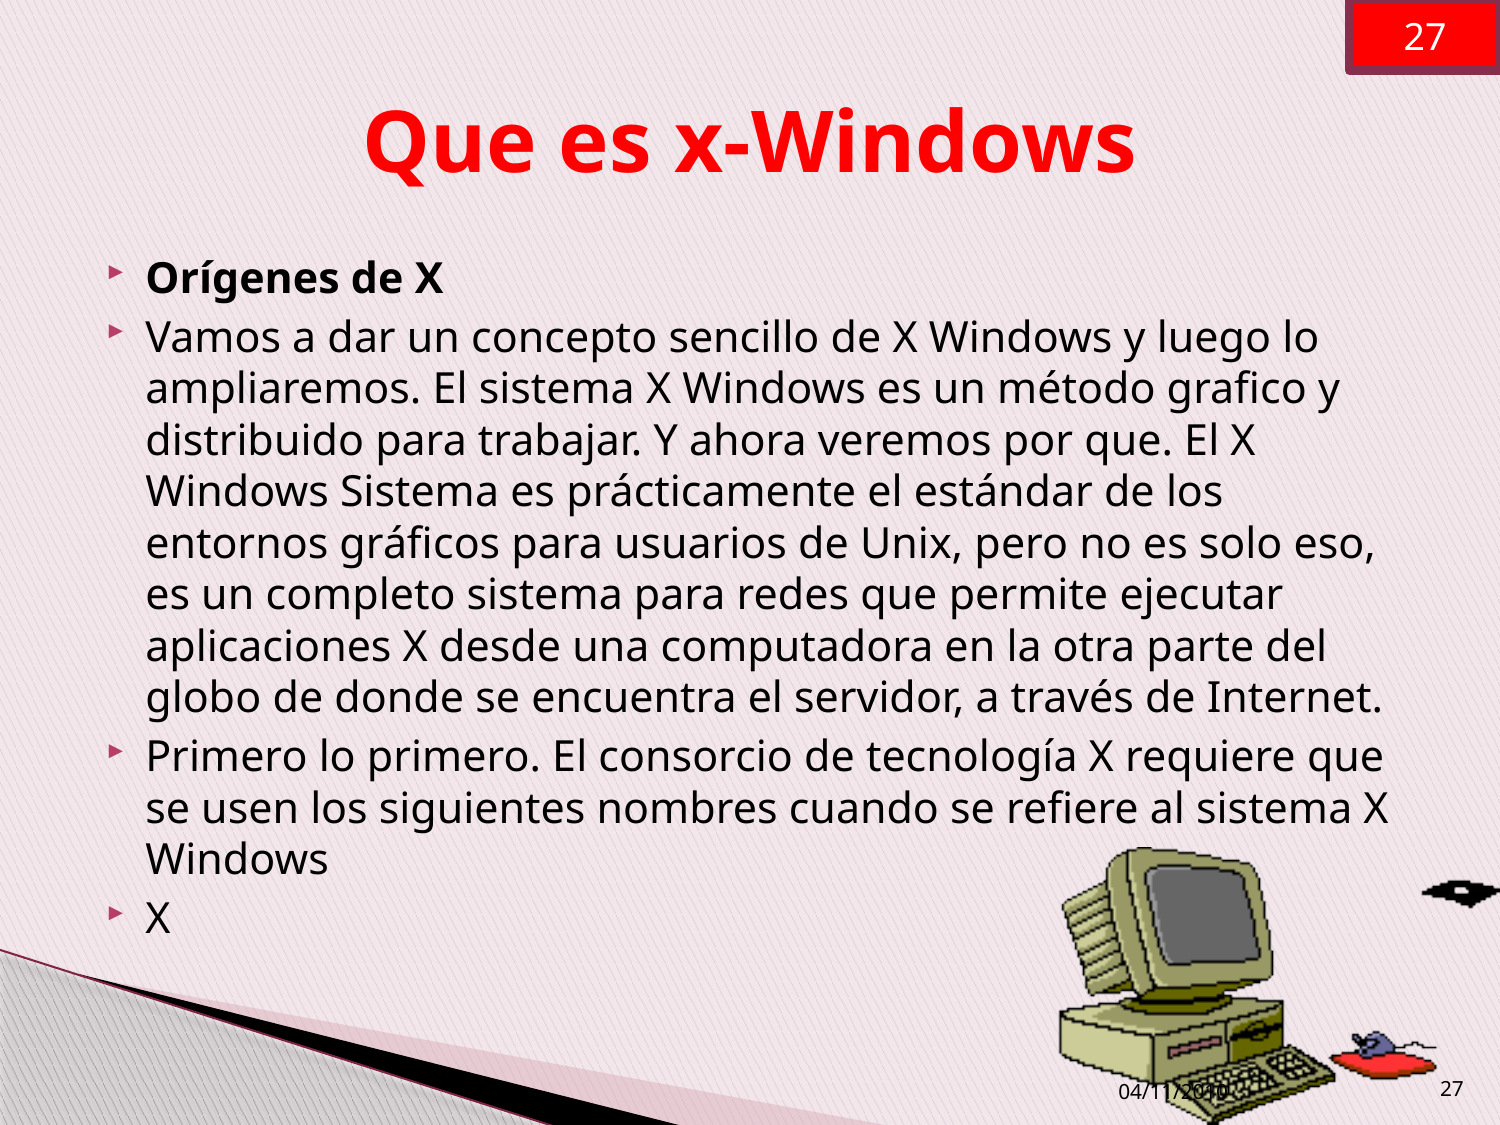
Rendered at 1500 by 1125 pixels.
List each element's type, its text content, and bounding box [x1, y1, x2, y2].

picture [1056, 847, 1500, 1125]
list Orígenes de X Vamos a dar un concepto sencillo de X Windows y luego lo ampliaremos. El sistema X Windows es un método grafico y distribuido para trabajar. Y ahora veremos por que. El X Windows Sistema es prácticamente el estándar de los entornos gráficos para usuarios de Unix, pero no es solo eso, es un completo sistema para redes que permite ejecutar aplicaciones X desde una computadora en la otra parte del globo de donde se encuentra el servidor, a través de Internet. Primero lo primero. El consorcio de tecnología X requiere que se usen los siguientes nombres cuando se refiere al sistema X Windows X [75, 243, 1425, 986]
text_box 27 [1345, 0, 1500, 75]
title Que es x-Windows [75, 45, 1425, 233]
